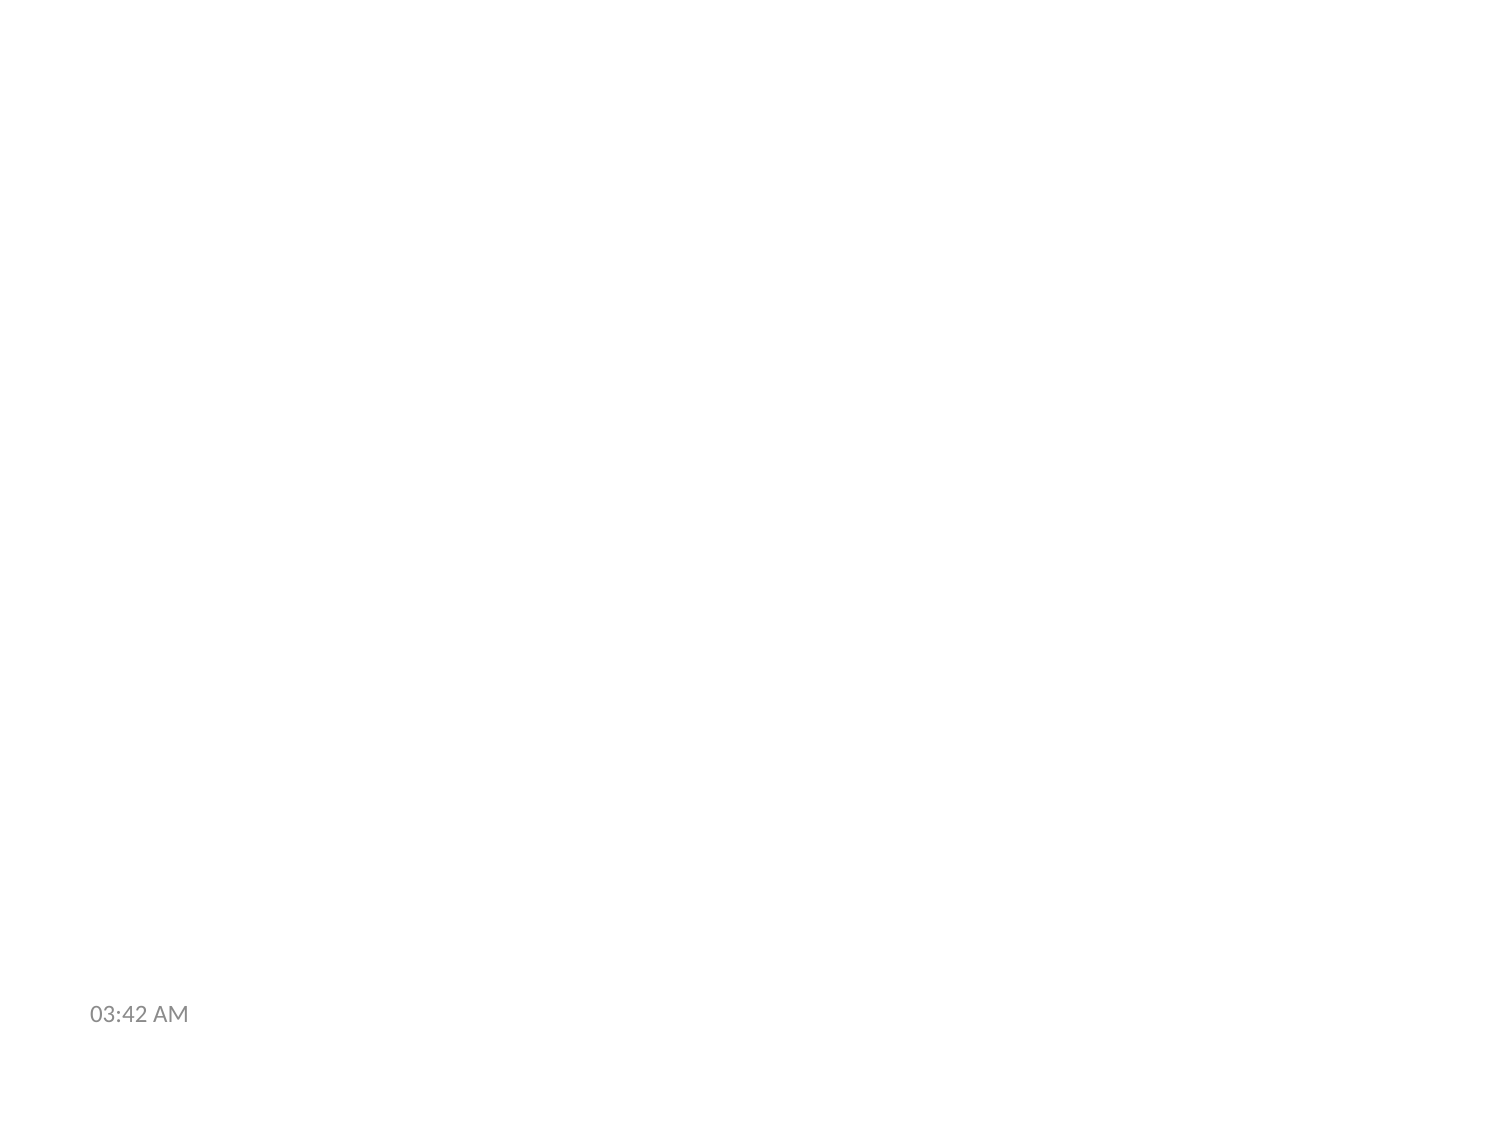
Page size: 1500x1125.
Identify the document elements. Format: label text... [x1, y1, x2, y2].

text_box 3:35 PM [75, 982, 425, 1043]
